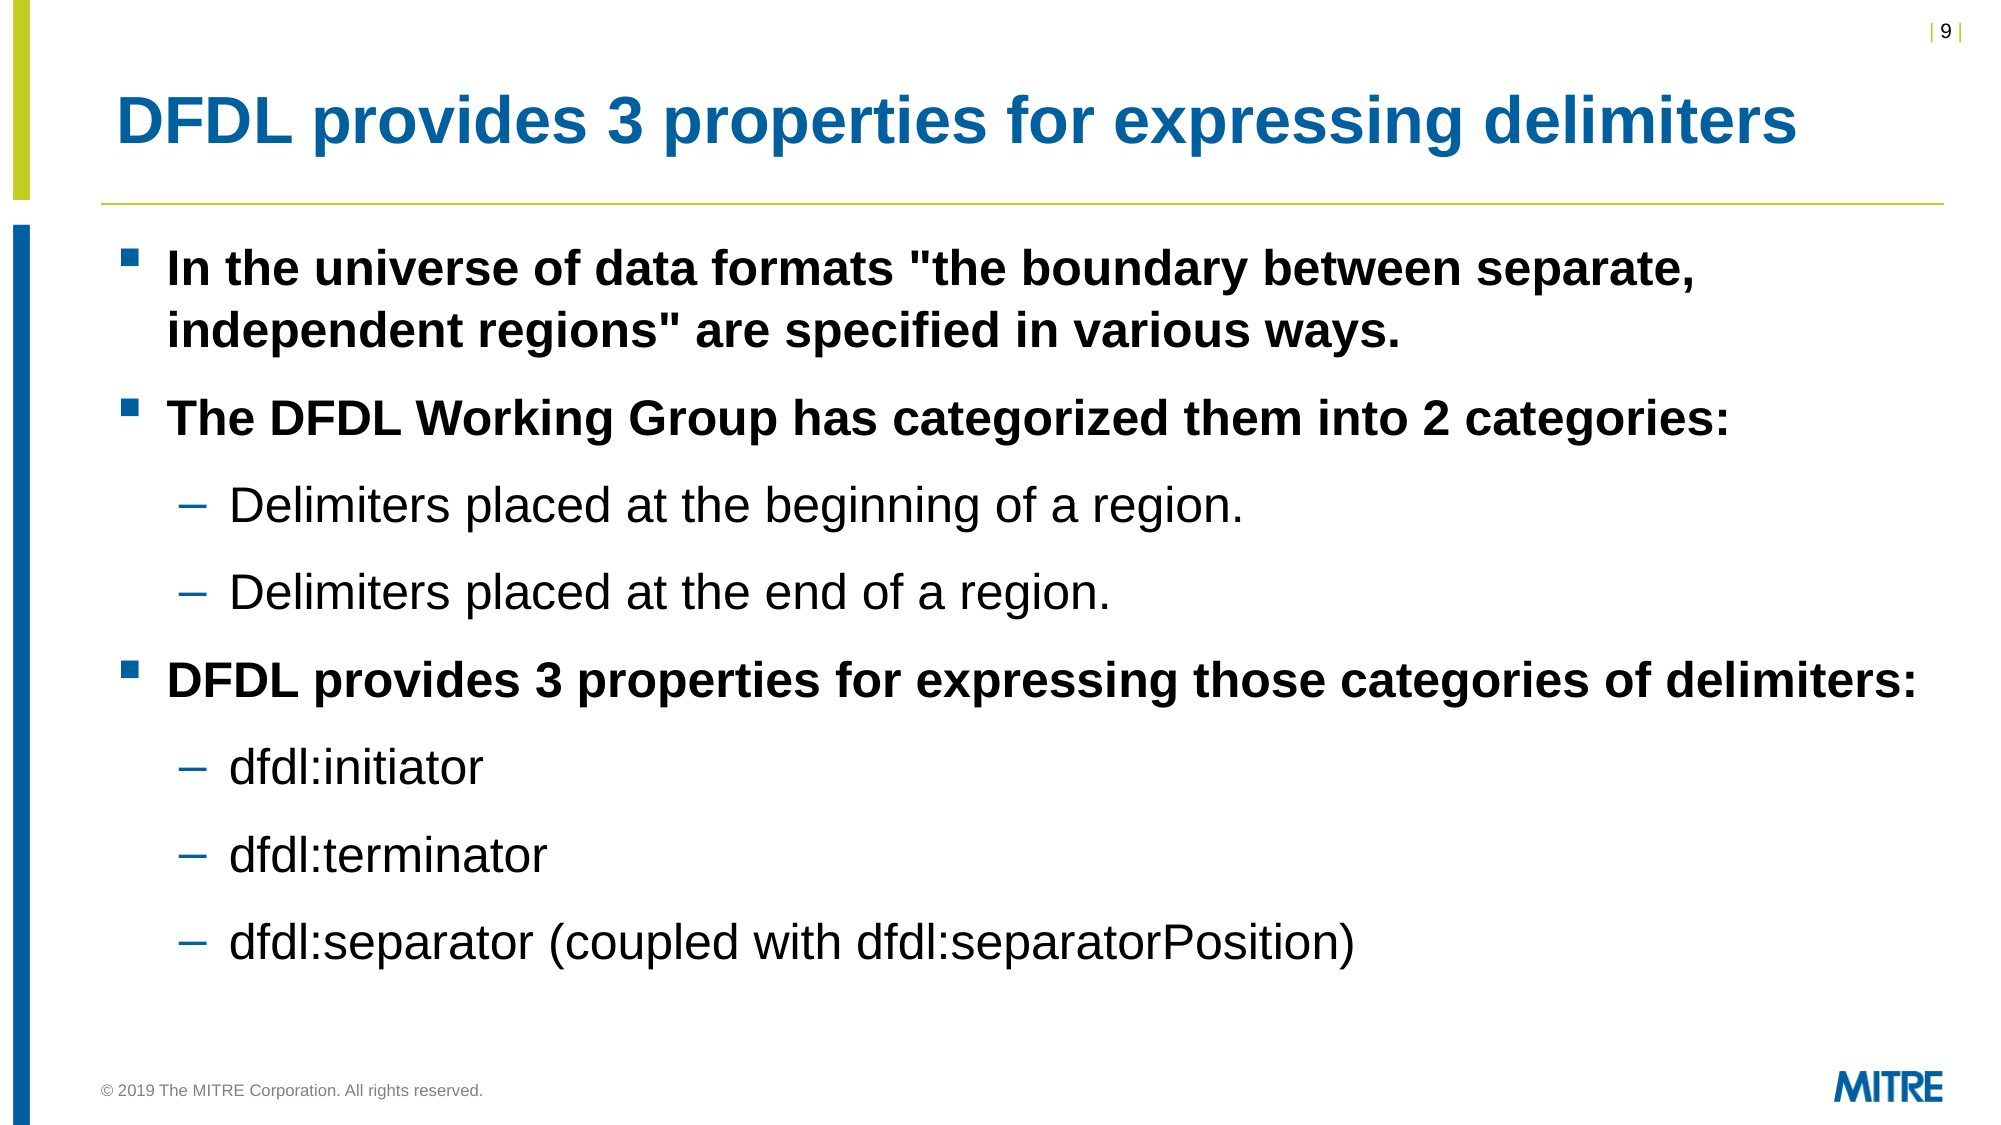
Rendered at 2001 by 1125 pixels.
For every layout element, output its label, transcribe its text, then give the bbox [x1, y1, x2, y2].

list In the universe of data formats "the boundary between separate, independent regions" are specified in various ways. The DFDL Working Group has categorized them into 2 categories: Delimiters placed at the beginning of a region. Delimiters placed at the end of a region. DFDL provides 3 properties for expressing those categories of delimiters: dfdl:initiator dfdl:terminator dfdl:separator (coupled with dfdl:separatorPosition) [101, 224, 1945, 1012]
title DFDL provides 3 properties for expressing delimiters [101, 60, 1945, 184]
picture [1834, 1068, 1945, 1109]
footer © 2019 The MITRE Corporation. All rights reserved. [101, 1069, 1338, 1110]
